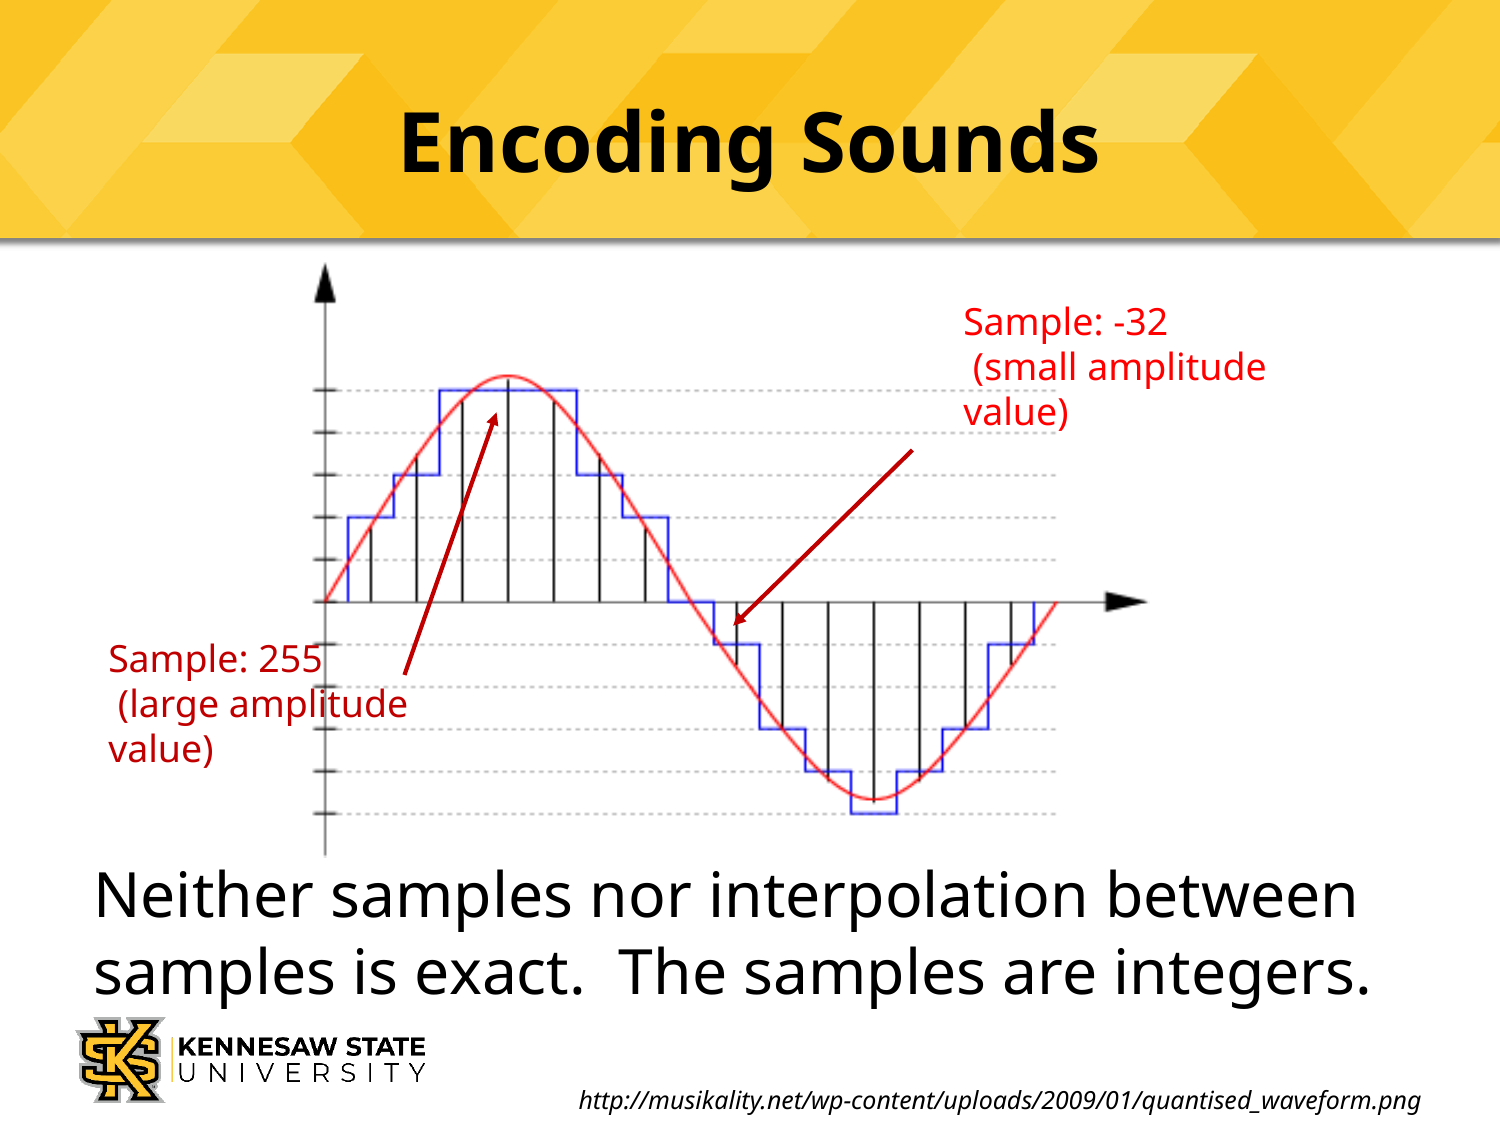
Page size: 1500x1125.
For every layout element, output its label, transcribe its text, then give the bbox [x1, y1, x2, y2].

picture [75, 1017, 425, 1103]
picture [311, 261, 1150, 859]
text_box Neither samples nor interpolation between samples is exact. The samples are integers. [74, 844, 1478, 1016]
text_box http://musikality.net/wp-content/uploads/2009/01/quantised_waveform.png [560, 1075, 1500, 1124]
text_box Sample: -32 (small amplitude value) [1155, 289, 1286, 443]
text_box Sample: 255 (large amplitude value) [90, 625, 306, 779]
picture [0, 0, 1500, 251]
title Encoding Sounds [75, 45, 1425, 233]
